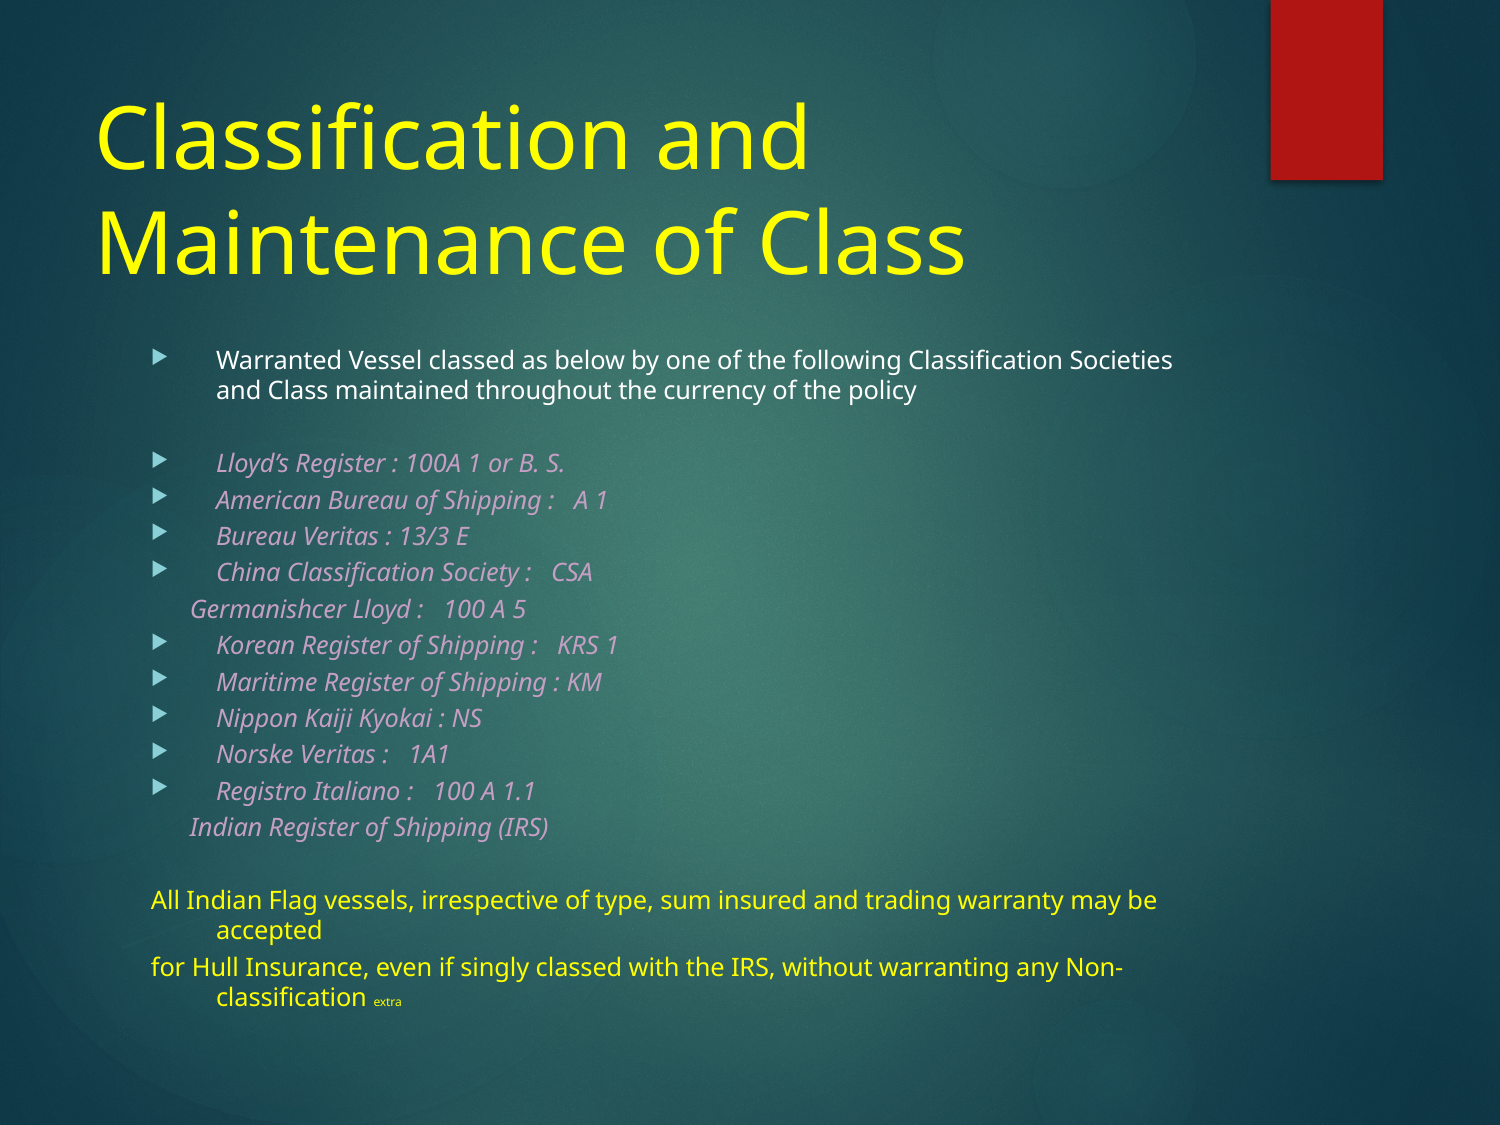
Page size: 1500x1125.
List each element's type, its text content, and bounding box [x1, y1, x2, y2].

title Classification and Maintenance of Class [79, 74, 1237, 304]
list Warranted Vessel classed as below by one of the following Classification Societies and Class maintained throughout the currency of the policy Lloyd’s Register : 100A 1 or B. S. American Bureau of Shipping : A 1 Bureau Veritas : 13/3 E China Classification Society : CSA Germanishcer Lloyd : 100 A 5 Korean Register of Shipping : KRS 1 Maritime Register of Shipping : KM Nippon Kaiji Kyokai : NS Norske Veritas : 1A1 Registro Italiano : 100 A 1.1 Indian Register of Shipping (IRS) All Indian Flag vessels, irrespective of type, sum insured and trading warranty may be accepted for Hull Insurance, even if singly classed with the IRS, without warranting any Non-classification extra [135, 336, 1237, 1025]
